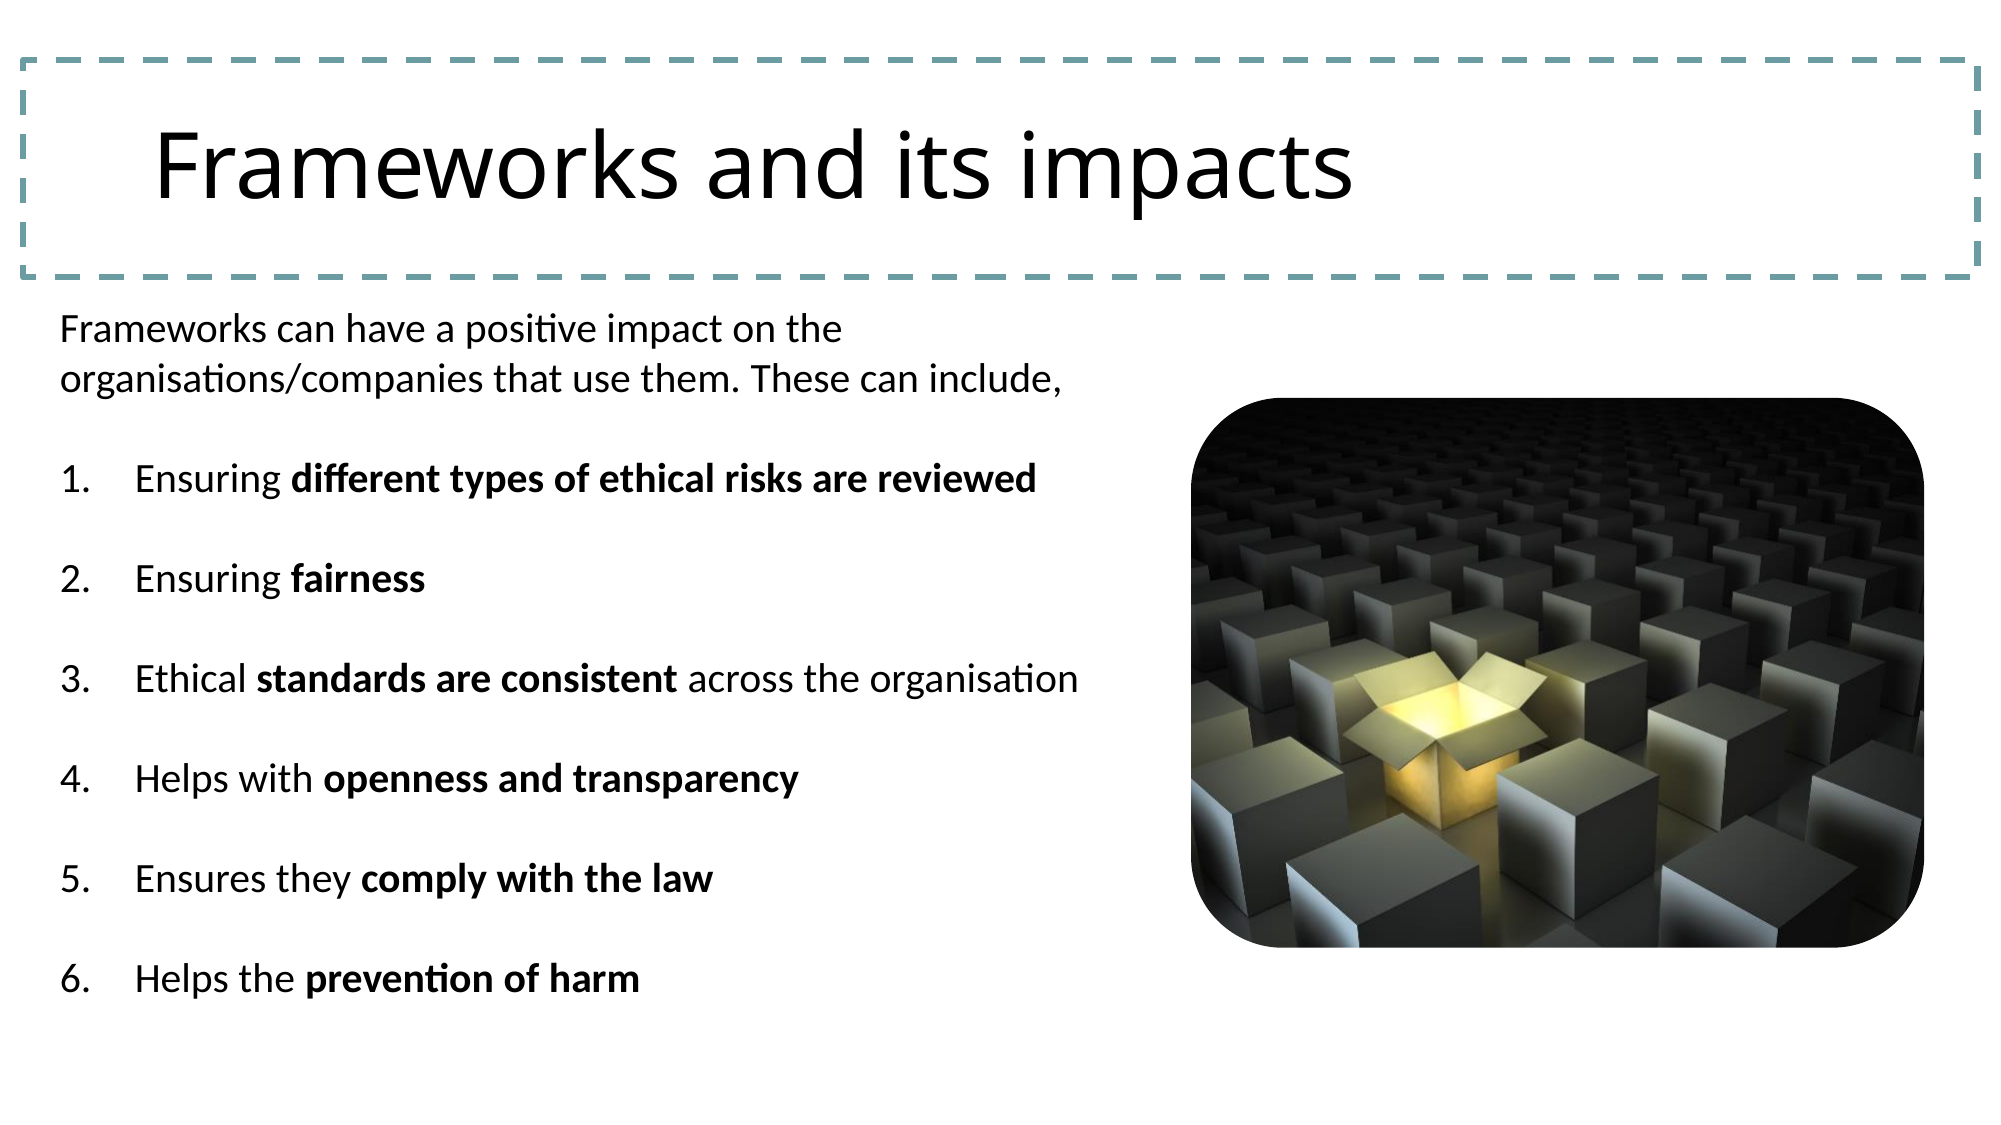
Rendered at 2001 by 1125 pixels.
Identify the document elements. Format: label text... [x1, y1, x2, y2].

picture [1190, 397, 1925, 948]
title Frameworks and its impacts [137, 59, 1863, 278]
text_box Frameworks can have a positive impact on the organisations/companies that use them. These can include, Ensuring different types of ethical risks are reviewed Ensuring fairness Ethical standards are consistent across the organisation Helps with openness and transparency Ensures they comply with the law Helps the prevention of harm [45, 293, 1115, 1009]
